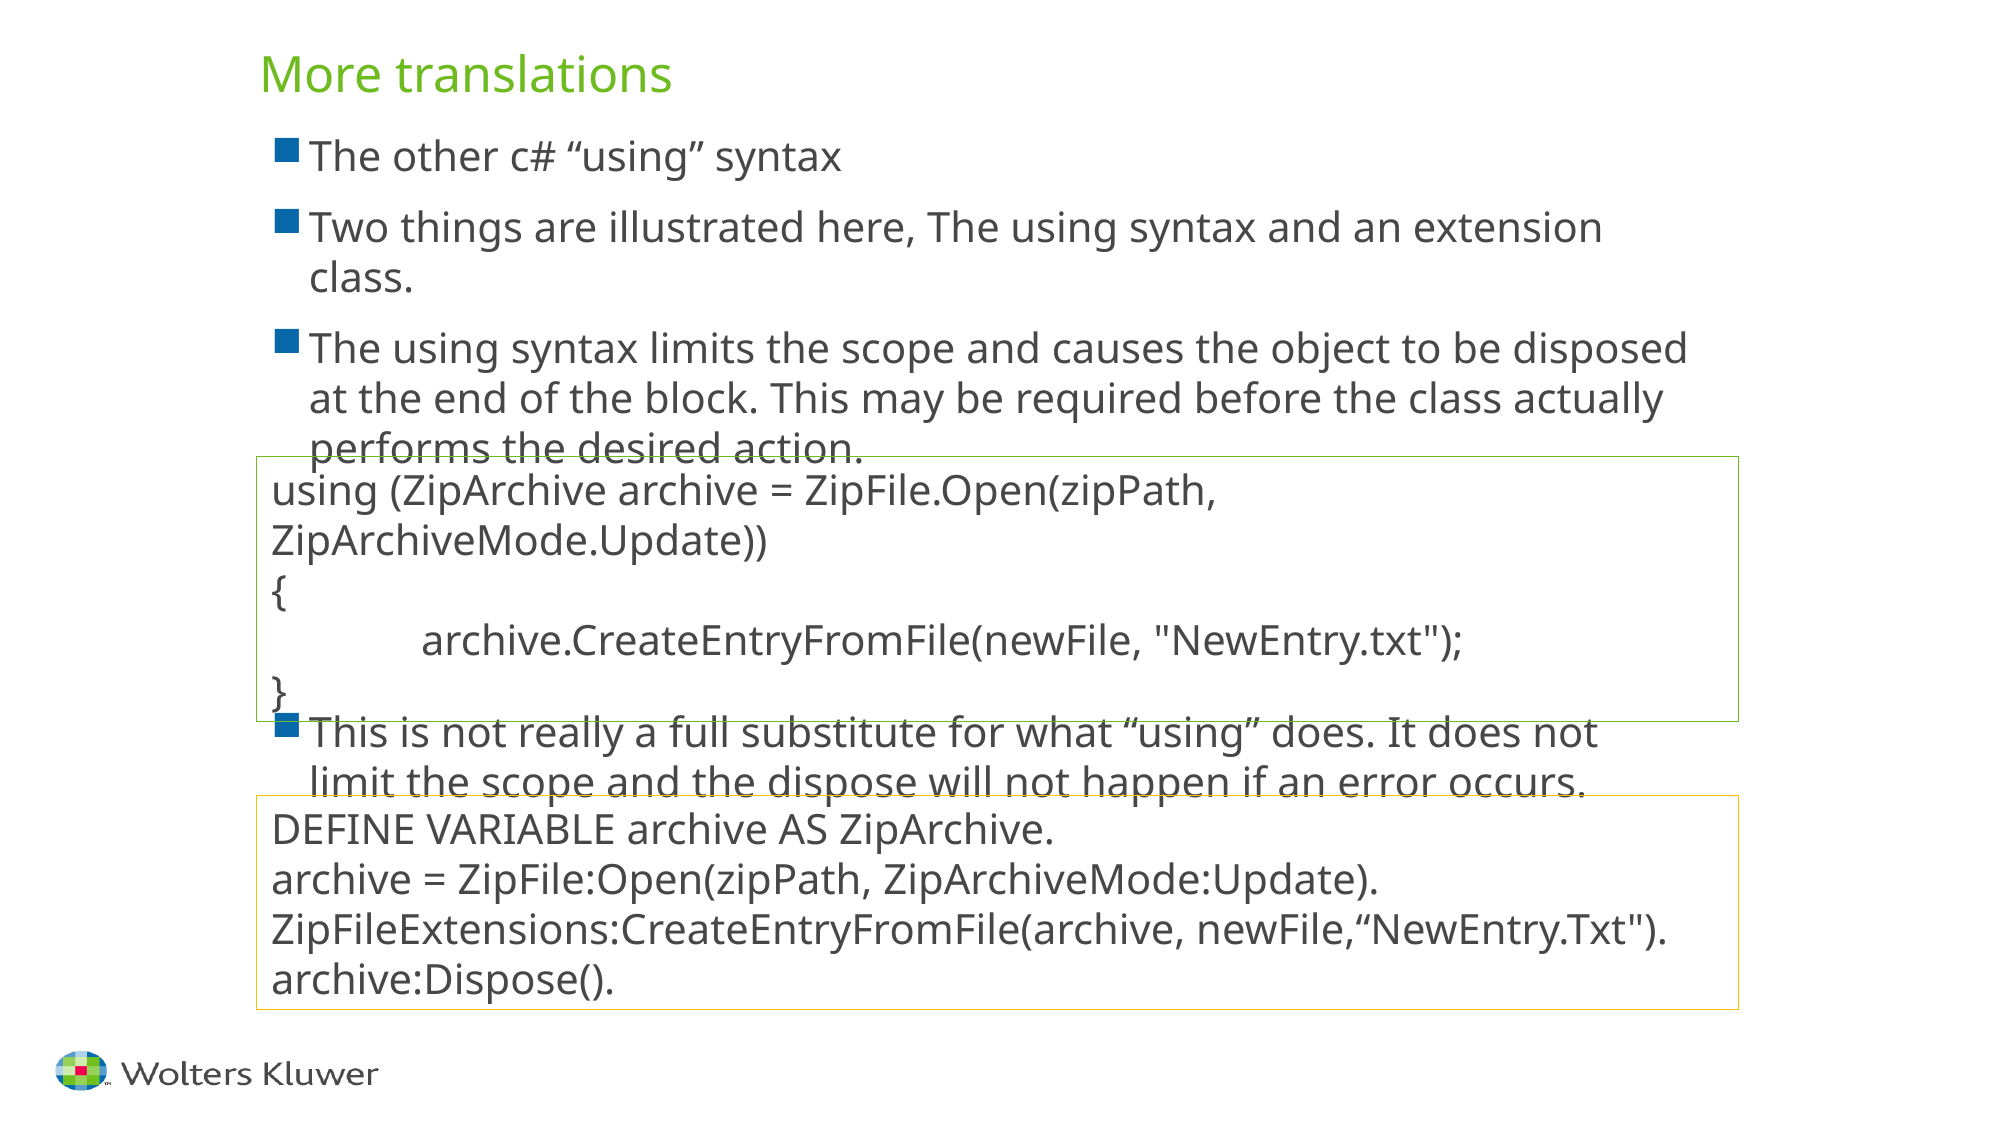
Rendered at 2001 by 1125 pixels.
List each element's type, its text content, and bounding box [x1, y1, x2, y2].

text_box using (ZipArchive archive = ZipFile.Open(zipPath, ZipArchiveMode.Update)) { archive.CreateEntryFromFile(newFile, "NewEntry.txt"); } [256, 456, 1739, 722]
list The other c# “using” syntax Two things are illustrated here, The using syntax and an extension class. The using syntax limits the scope and causes the object to be disposed at the end of the block. This may be required before the class actually performs the desired action. This is not really a full substitute for what “using” does. It does not limit the scope and the dispose will not happen if an error occurs. [255, 122, 1707, 436]
text_box DEFINE VARIABLE archive AS ZipArchive. archive = ZipFile:Open(zipPath, ZipArchiveMode:Update). ZipFileExtensions:CreateEntryFromFile(archive, newFile,“NewEntry.Txt"). archive:Dispose(). [256, 795, 1739, 1010]
title More translations [243, 33, 1695, 111]
